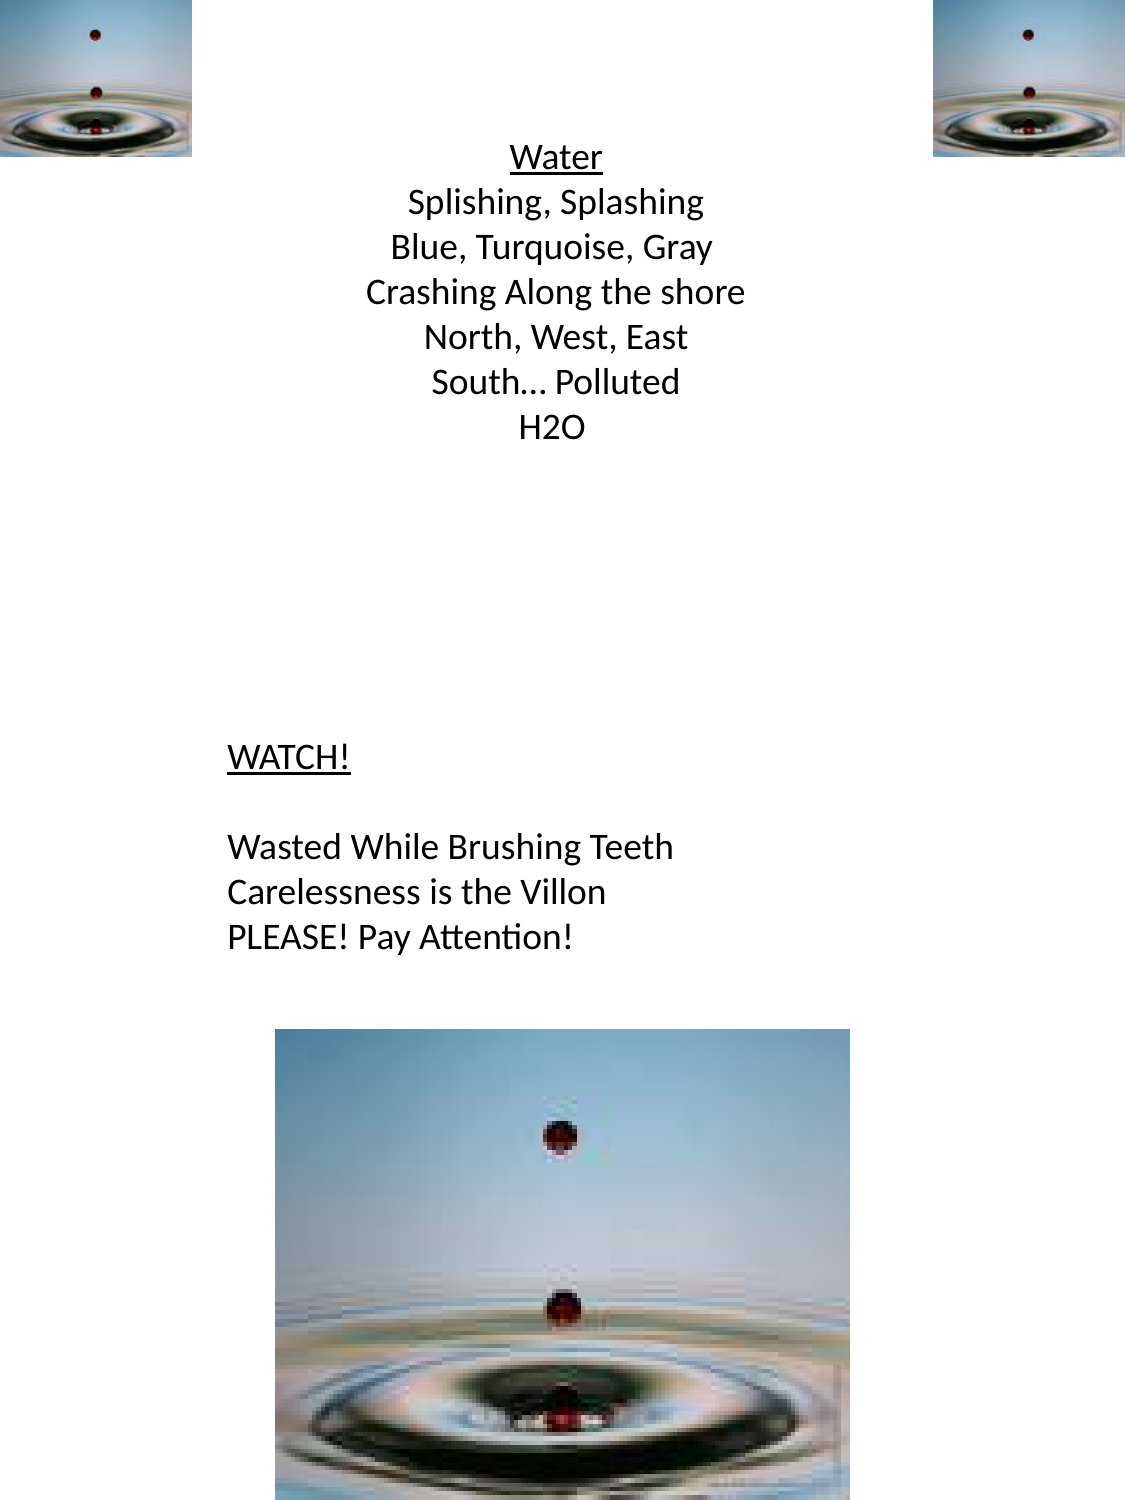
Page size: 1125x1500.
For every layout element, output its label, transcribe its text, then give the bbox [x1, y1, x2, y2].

picture [274, 1029, 851, 1500]
picture [932, 0, 1125, 158]
text_box Water Splishing, Splashing Blue, Turquoise, Gray Crashing Along the shore North, West, East South… Polluted H2O [125, 124, 988, 500]
text_box WATCH! Wasted While Brushing Teeth Carelessness is the Villon PLEASE! Pay Attention! [212, 724, 925, 965]
picture [0, 0, 193, 158]
